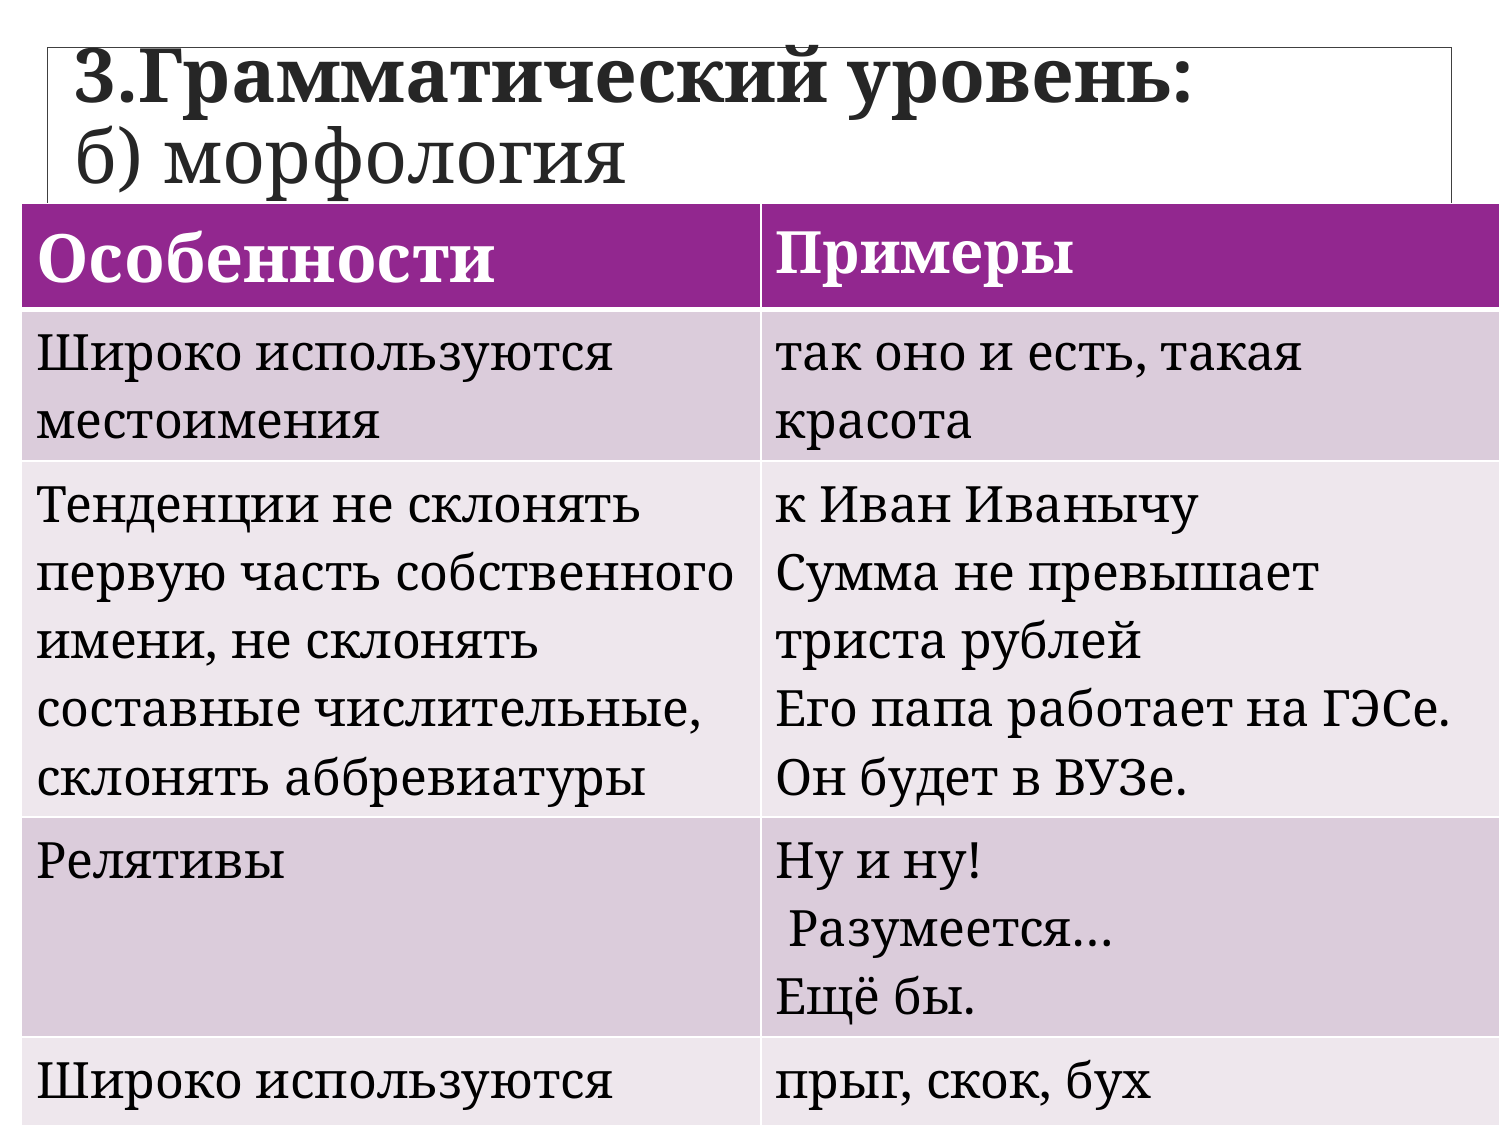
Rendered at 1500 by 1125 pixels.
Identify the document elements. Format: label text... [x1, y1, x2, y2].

table_header Примеры [762, 204, 1499, 307]
table_cell так оно и есть, такая красота [762, 312, 1499, 460]
table_cell к Иван Иванычу Сумма не превышает триста рублей Его папа работает на ГЭСе. Он будет в ВУЗе. [762, 462, 1499, 816]
table_cell Ну и ну! Разумеется… Ещё бы. [762, 818, 1499, 1036]
table_header Особенности [22, 204, 760, 307]
table_cell Широко используются глагольные междометия [22, 1038, 760, 1125]
table_cell Широко используются местоимения [22, 312, 760, 460]
table_cell Тенденции не склонять первую часть собственного имени, не склонять составные числительные, склонять аббревиатуры [22, 462, 760, 816]
title 3.Грамматический уровень: б) морфология [59, 21, 1345, 203]
table_cell Релятивы [22, 818, 760, 1036]
table_cell прыг, скок, бух [762, 1038, 1499, 1125]
